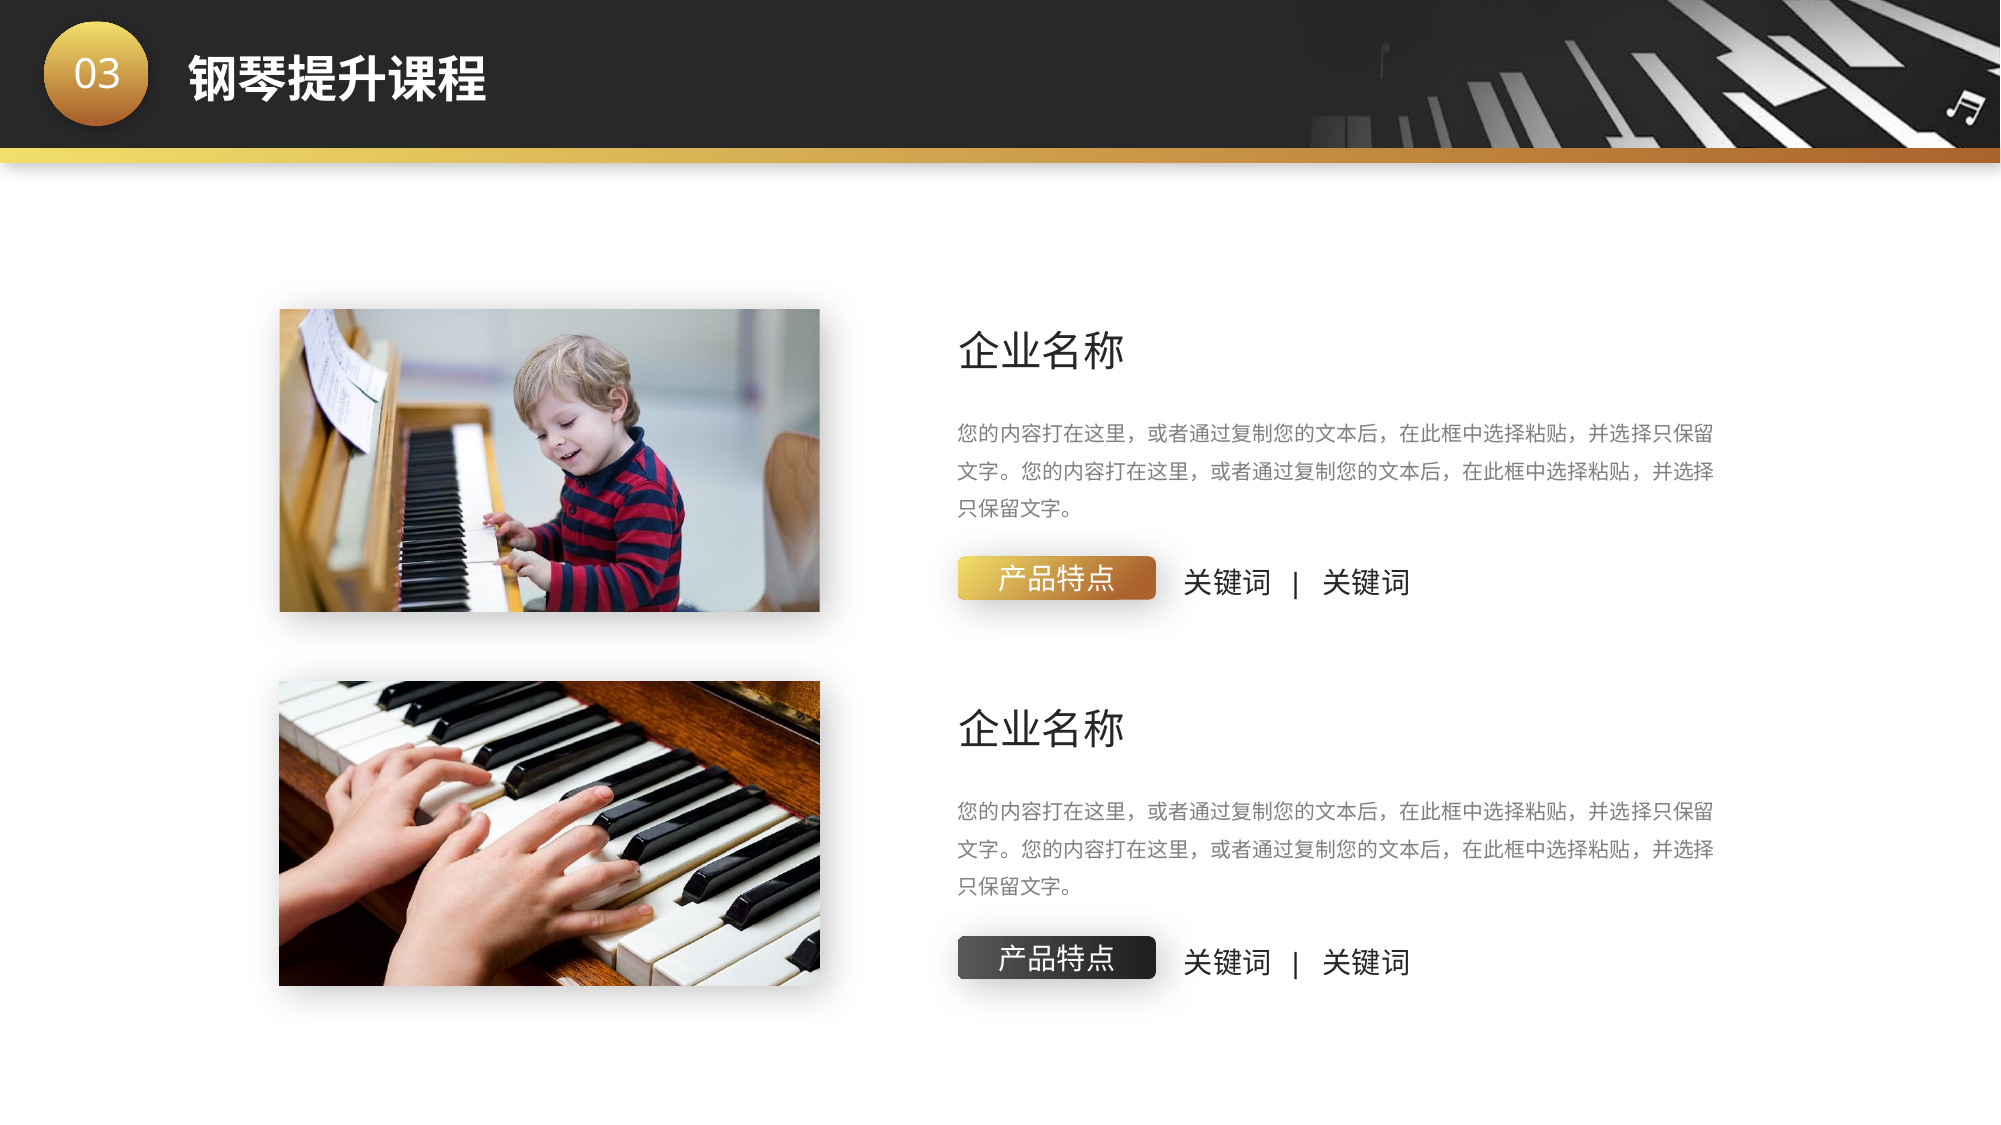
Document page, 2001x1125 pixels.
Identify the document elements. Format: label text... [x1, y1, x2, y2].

text_box 关键词 | 关键词 [1184, 564, 1411, 600]
text_box 产品特点 [957, 555, 1157, 601]
picture [279, 681, 820, 986]
text_box 产品特点 [957, 935, 1157, 981]
text_box 企业名称 [958, 702, 1126, 753]
text_box 关键词 | 关键词 [1184, 943, 1411, 980]
text_box 您的内容打在这里，或者通过复制您的文本后，在此框中选择粘贴，并选择只保留文字。您的内容打在这里，或者通过复制您的文本后，在此框中选择粘贴，并选择只保留文字。 [957, 408, 1716, 521]
text_box 您的内容打在这里，或者通过复制您的文本后，在此框中选择粘贴，并选择只保留文字。您的内容打在这里，或者通过复制您的文本后，在此框中选择粘贴，并选择只保留文字。 [957, 786, 1716, 899]
picture [279, 309, 820, 612]
picture [1575, 0, 2000, 148]
text_box 企业名称 [958, 325, 1126, 376]
